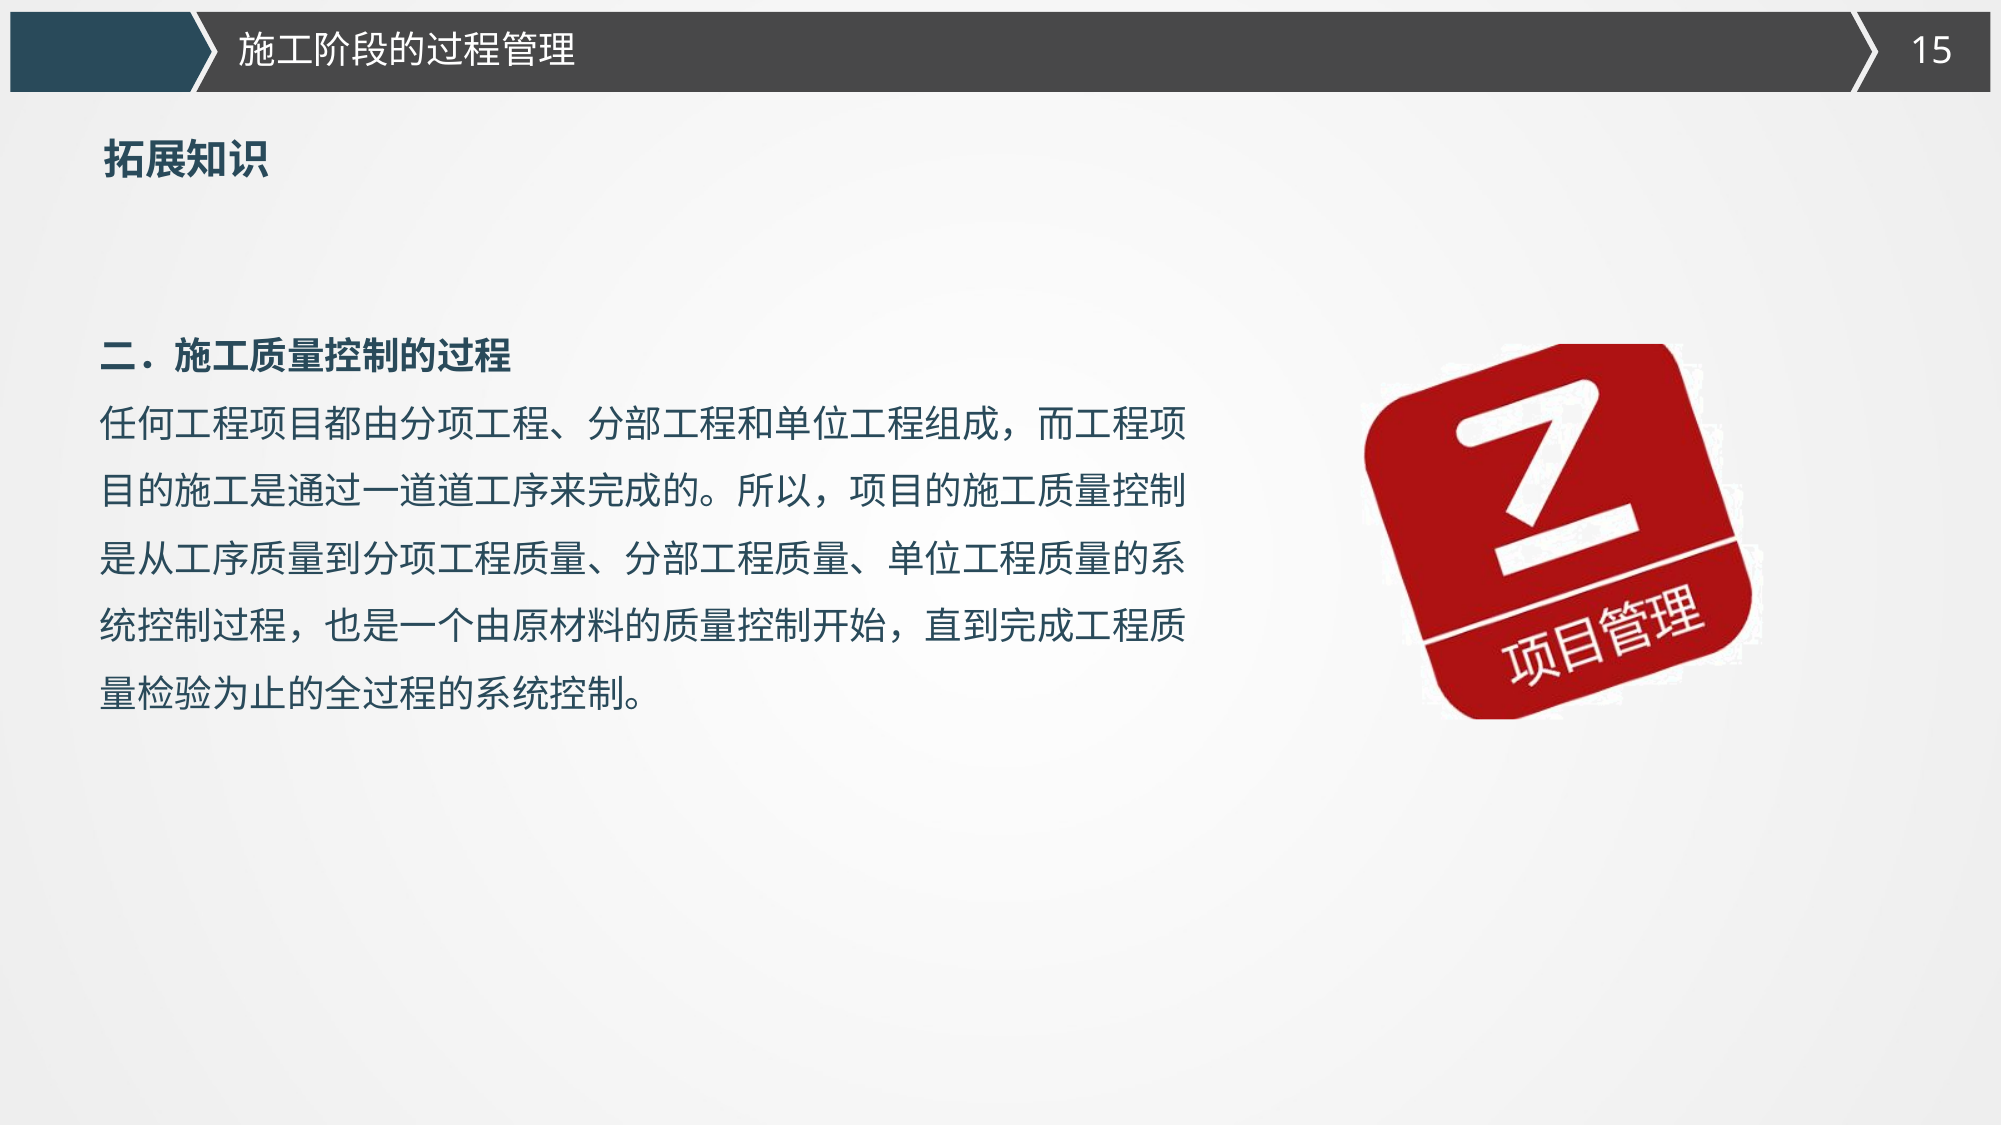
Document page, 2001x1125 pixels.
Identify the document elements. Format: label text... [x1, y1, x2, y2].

text_box 拓展知识 [88, 125, 496, 190]
text_box 施工阶段的过程管理 [223, 19, 906, 169]
text_box 二．施工质量控制的过程 任何工程项目都由分项工程、分部工程和单位工程组成，而工程项目的施工是通过一道道工序来完成的。所以，项目的施工质量控制是从工序质量到分项工程质量、分部工程质量、单位工程质量的系统控制过程，也是一个由原材料的质量控制开始，直到完成工程质量检验为止的全过程的系统控制。 [84, 302, 1201, 723]
picture [0, 0, 2001, 1125]
